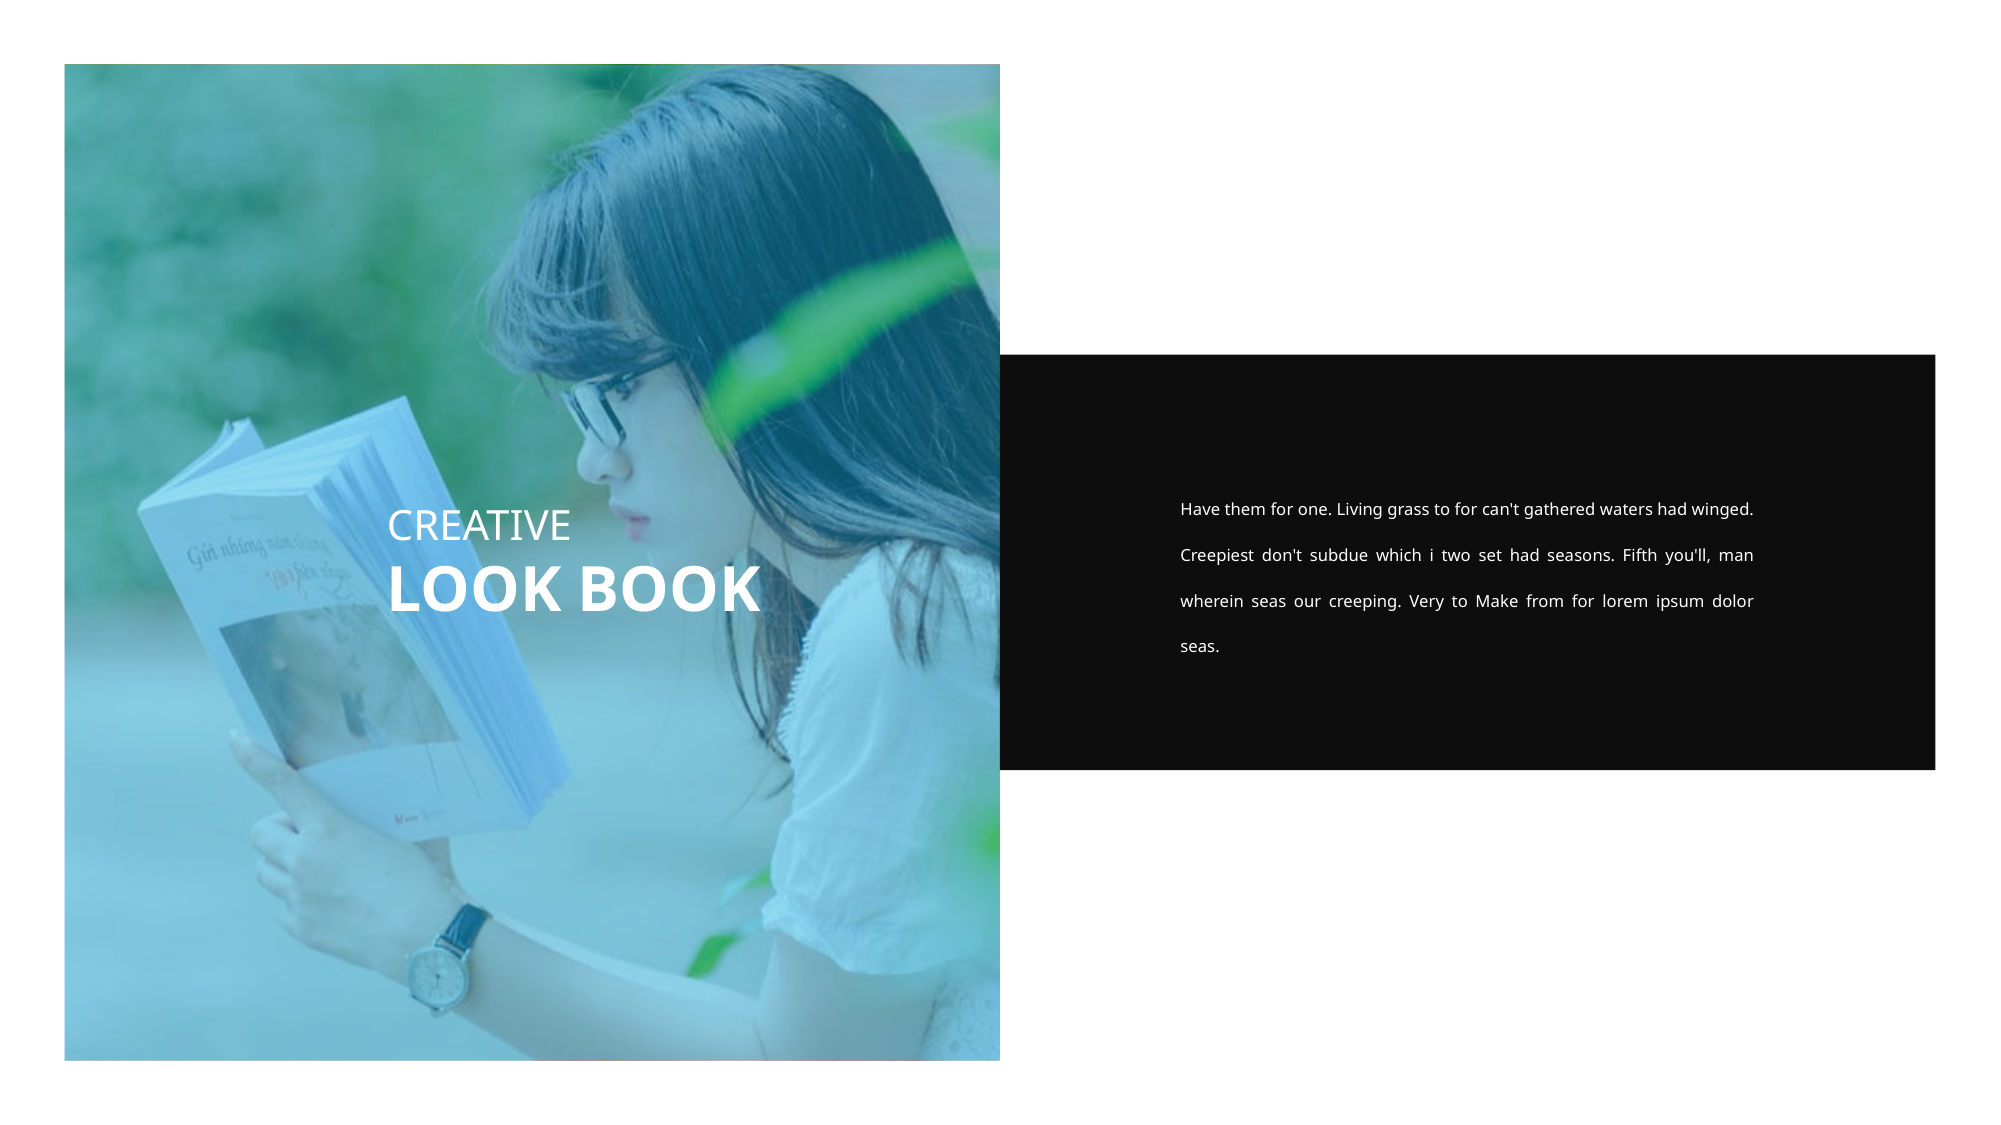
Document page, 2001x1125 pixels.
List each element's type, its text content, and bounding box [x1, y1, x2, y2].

picture [64, 64, 1000, 1061]
text_box [1000, 354, 1936, 771]
text_box Have them for one. Living grass to for can't gathered waters had winged. Creepiest don't subdue which i two set had seasons. Fifth you'll, man wherein seas our creeping. Very to Make from for lorem ipsum dolor seas. [1165, 465, 1770, 664]
